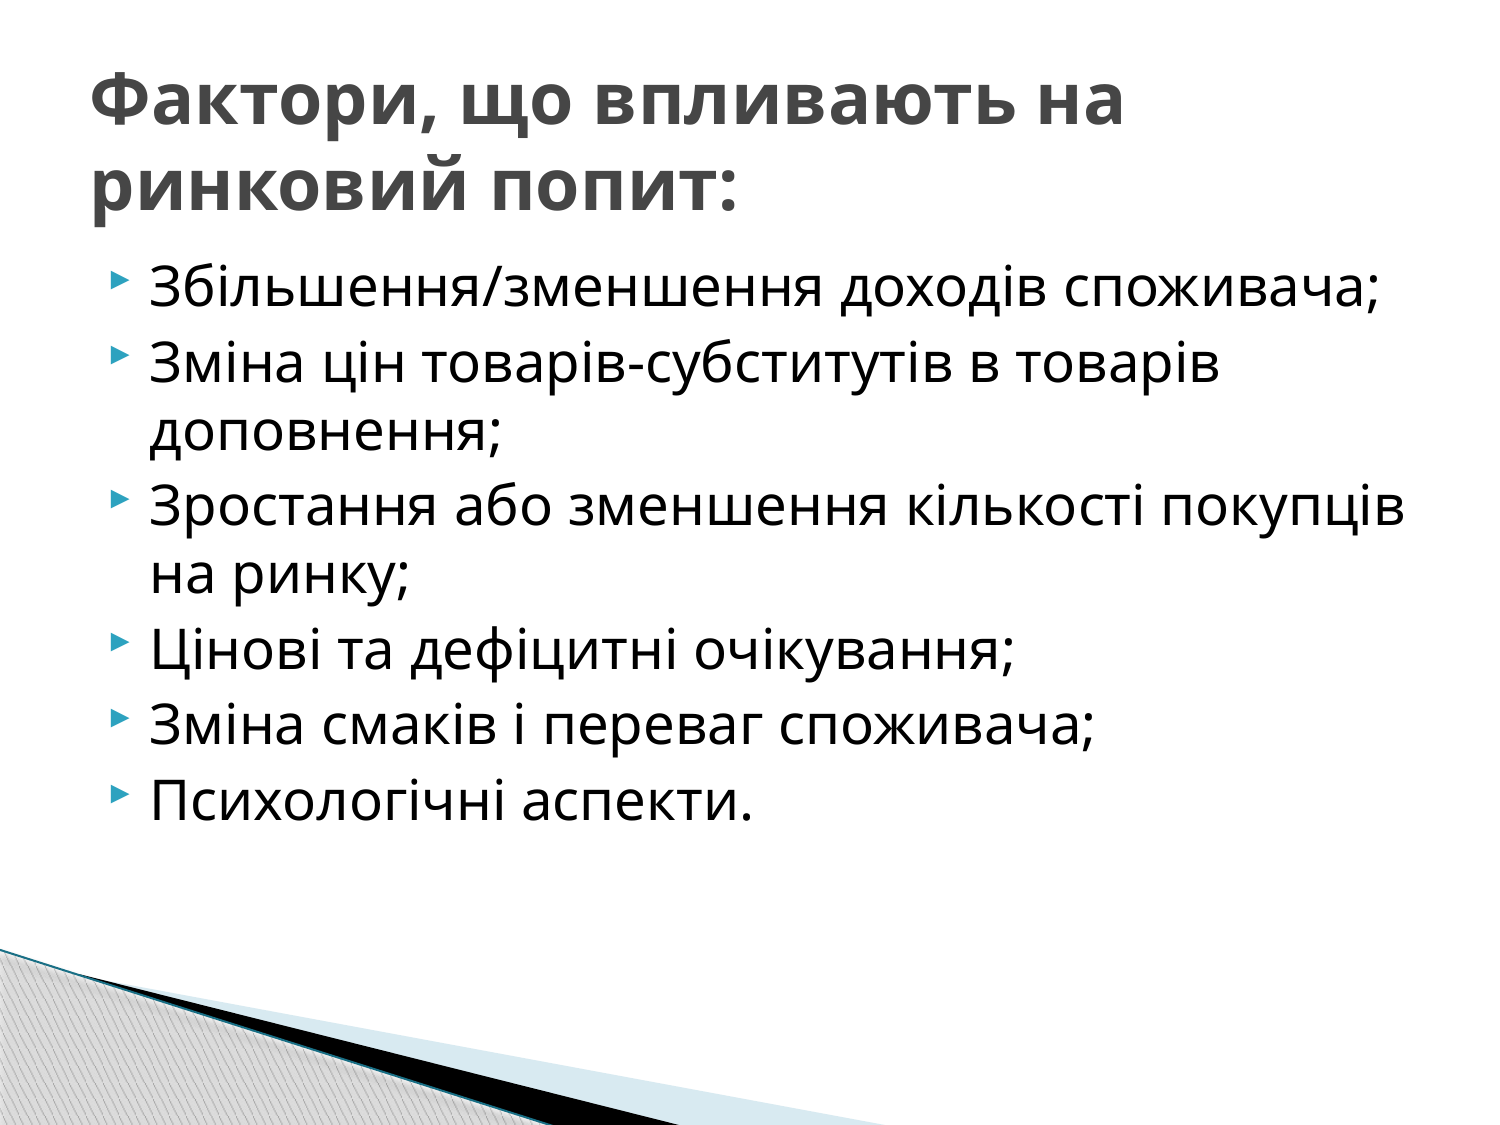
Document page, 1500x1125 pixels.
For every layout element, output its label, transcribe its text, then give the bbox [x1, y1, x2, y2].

title Фактори, що впливають на ринковий попит: [75, 45, 1425, 233]
list Збільшення/зменшення доходів споживача; Зміна цін товарів-субститутів в товарів доповнення; Зростання або зменшення кількості покупців на ринку; Цінові та дефіцитні очікування; Зміна смаків і переваг споживача; Психологічні аспекти. [75, 243, 1425, 986]
